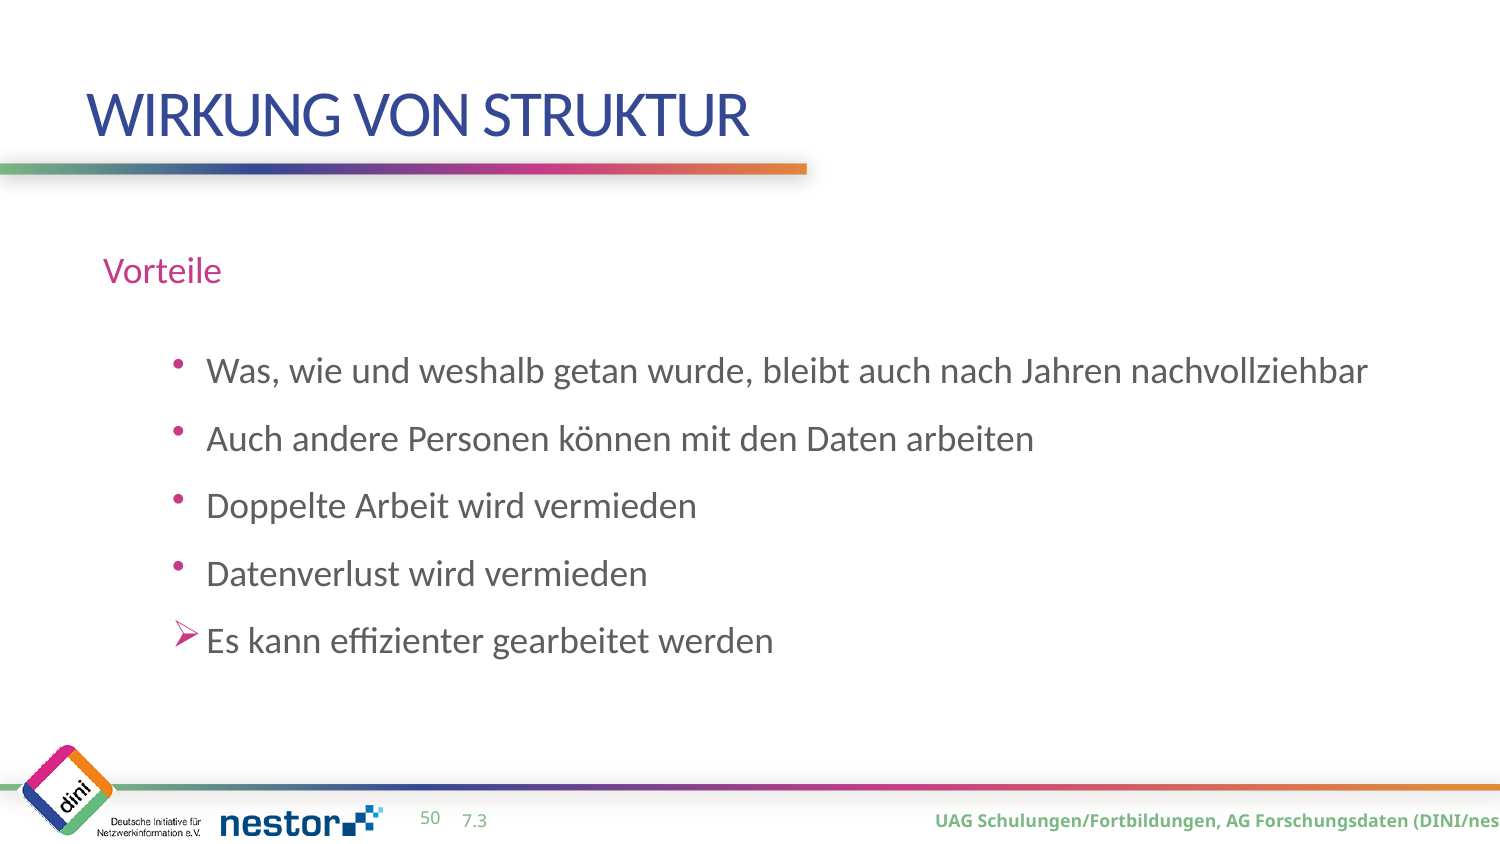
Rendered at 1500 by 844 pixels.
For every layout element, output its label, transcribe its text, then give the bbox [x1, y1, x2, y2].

picture [0, 731, 1500, 844]
slide_number 49 [406, 801, 454, 841]
list Vorteile [88, 238, 1432, 301]
picture [1423, 817, 1428, 825]
list Was, wie und weshalb getan wurde, bleibt auch nach Jahren nachvollziehbar Auch andere Personen können mit den Daten arbeiten Doppelte Arbeit wird vermieden Datenverlust wird vermieden Es kann effizienter gearbeitet werden [157, 316, 1459, 773]
title Wirkung von Struktur [77, 61, 1423, 158]
picture [0, 138, 837, 204]
text_box 7.3 [433, 801, 502, 838]
picture [1280, 819, 1289, 825]
